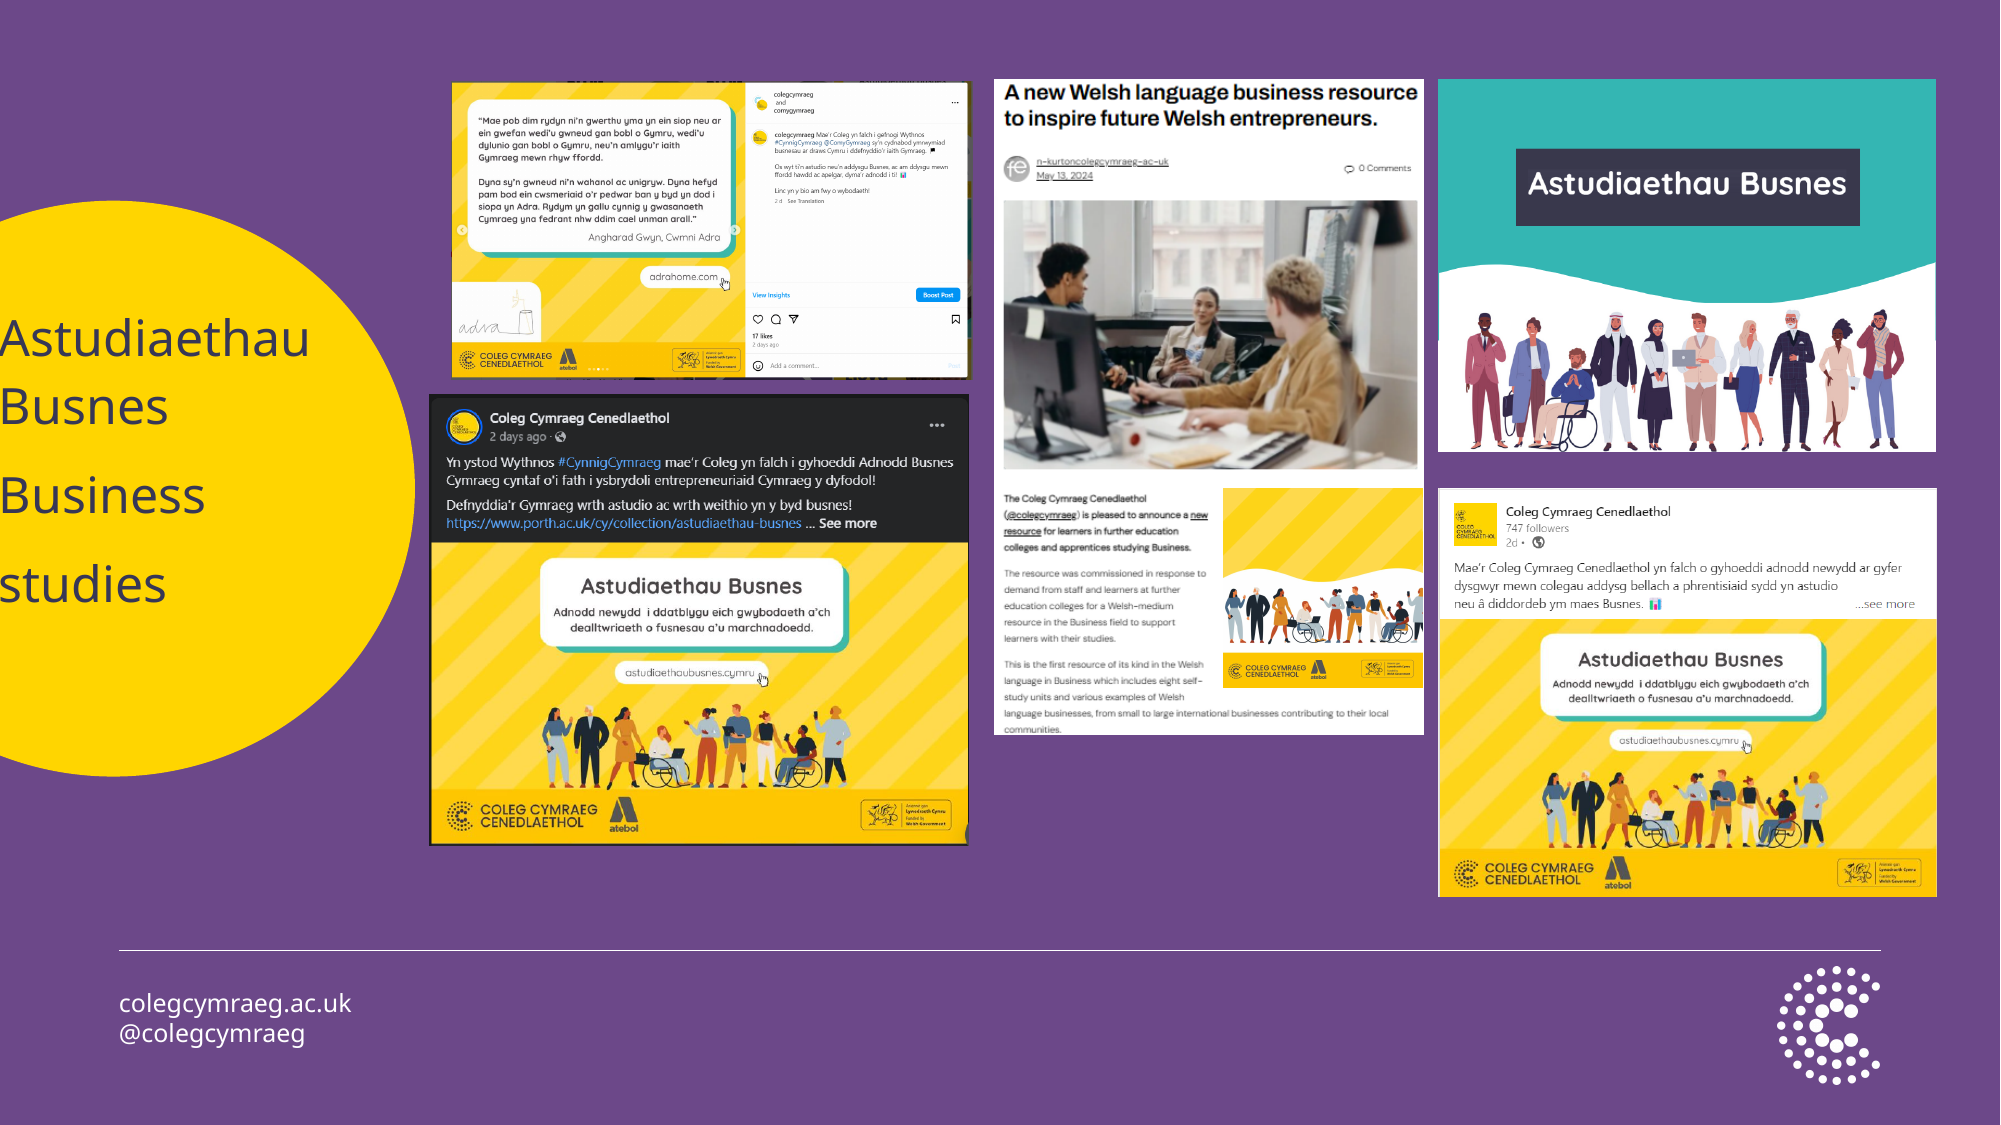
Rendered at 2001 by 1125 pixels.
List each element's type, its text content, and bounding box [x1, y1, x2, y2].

text_box Astudiaethau Busnes Business studies [0, 302, 371, 683]
picture [451, 81, 973, 380]
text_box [994, 79, 1424, 735]
text_box [0, 683, 338, 778]
text_box [371, 337, 416, 641]
text_box [0, 199, 345, 302]
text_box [118, 987, 522, 1072]
picture [1438, 488, 1937, 897]
picture [429, 394, 969, 846]
picture [1777, 966, 1880, 1085]
picture [1438, 79, 1936, 452]
